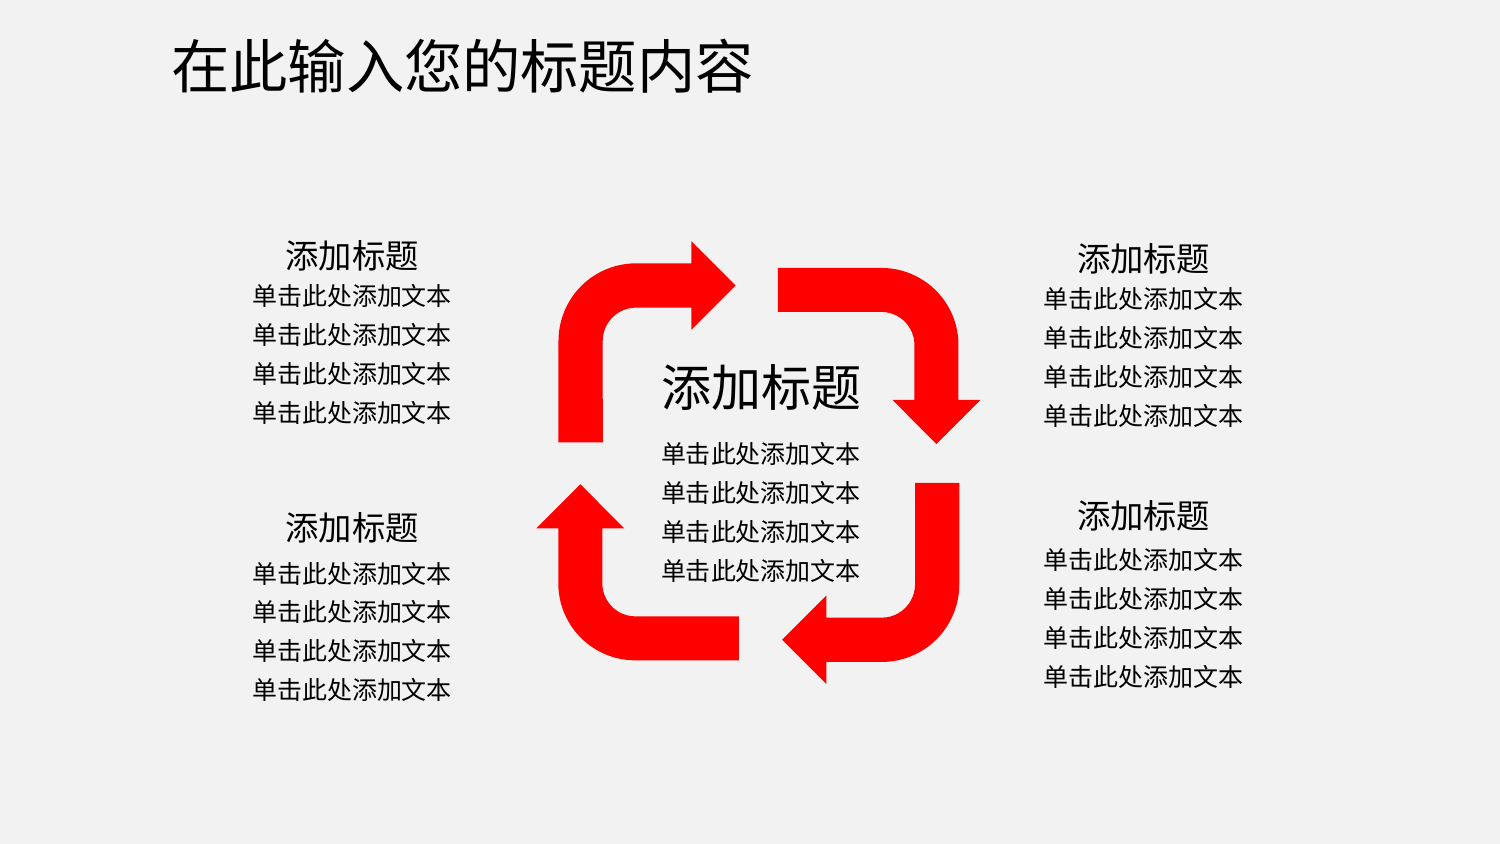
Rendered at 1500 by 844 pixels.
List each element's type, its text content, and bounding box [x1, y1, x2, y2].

text_box [534, 482, 741, 663]
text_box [204, 499, 501, 715]
text_box 在此输入您的标题内容 [156, 22, 793, 108]
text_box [613, 348, 909, 596]
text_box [204, 228, 501, 437]
text_box [779, 480, 962, 687]
text_box [775, 265, 983, 447]
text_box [995, 229, 1292, 441]
text_box [556, 239, 738, 445]
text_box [995, 487, 1292, 702]
